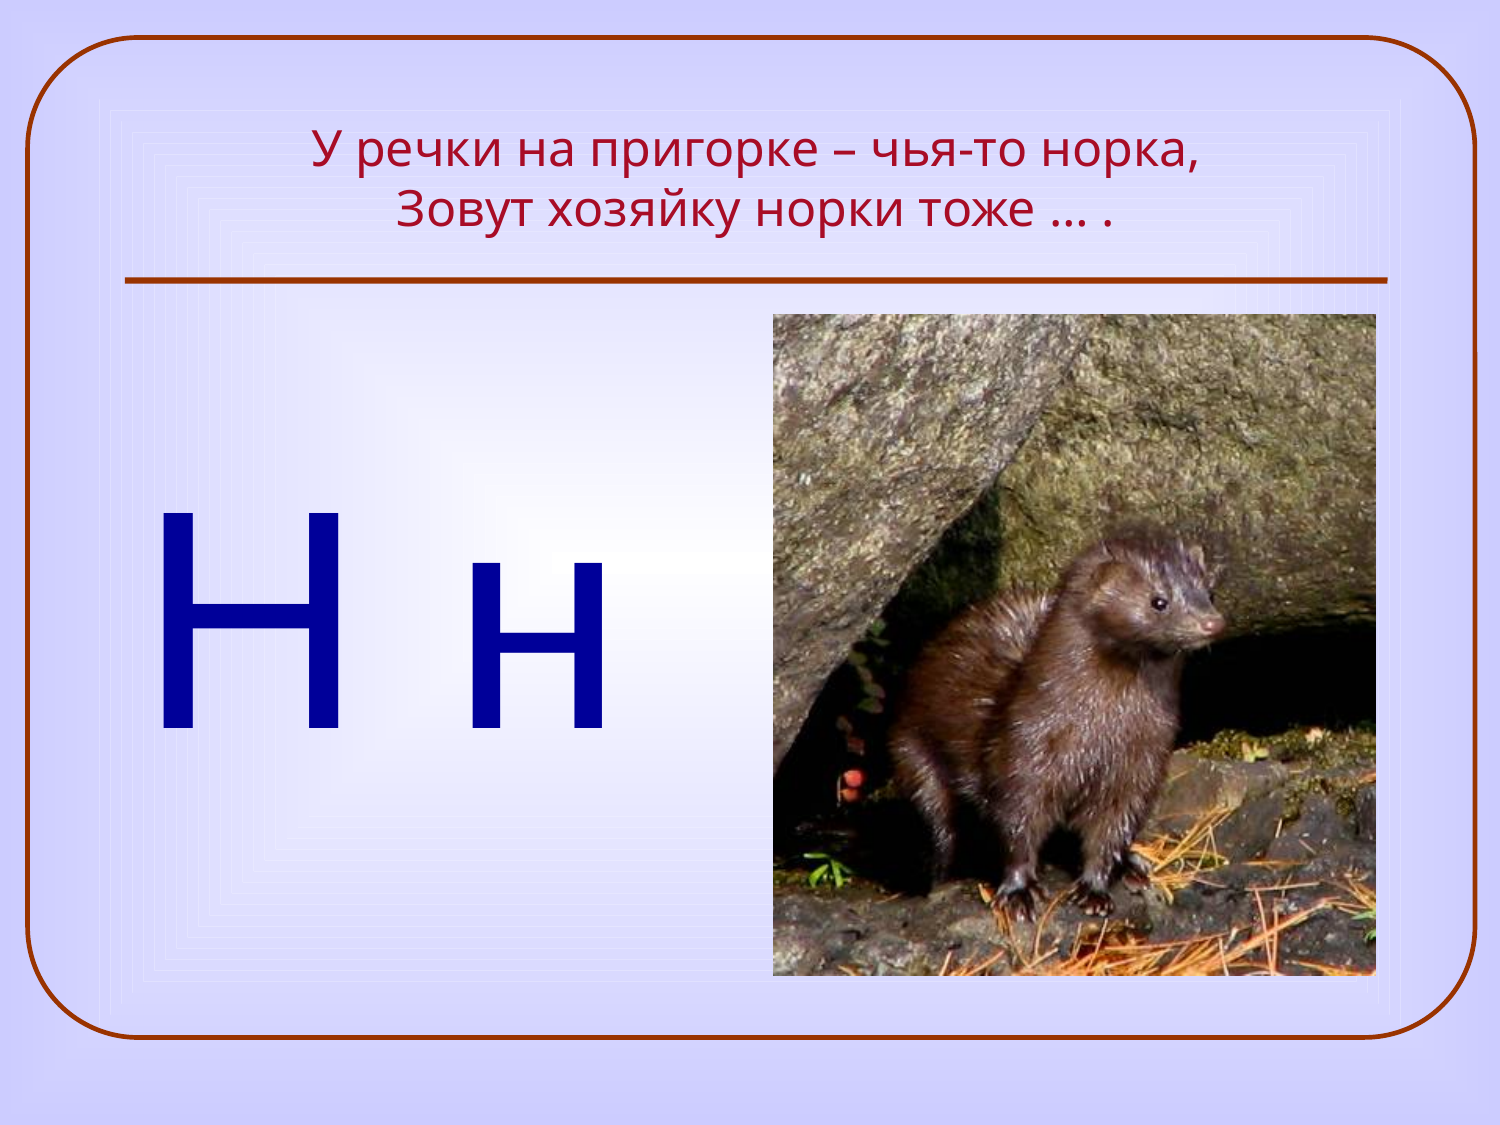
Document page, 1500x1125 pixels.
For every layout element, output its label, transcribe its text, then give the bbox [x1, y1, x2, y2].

picture [773, 314, 1377, 977]
title У речки на пригорке – чья-то норка, Зовут хозяйку норки тоже … . [124, 87, 1388, 244]
list Н н [123, 408, 739, 976]
